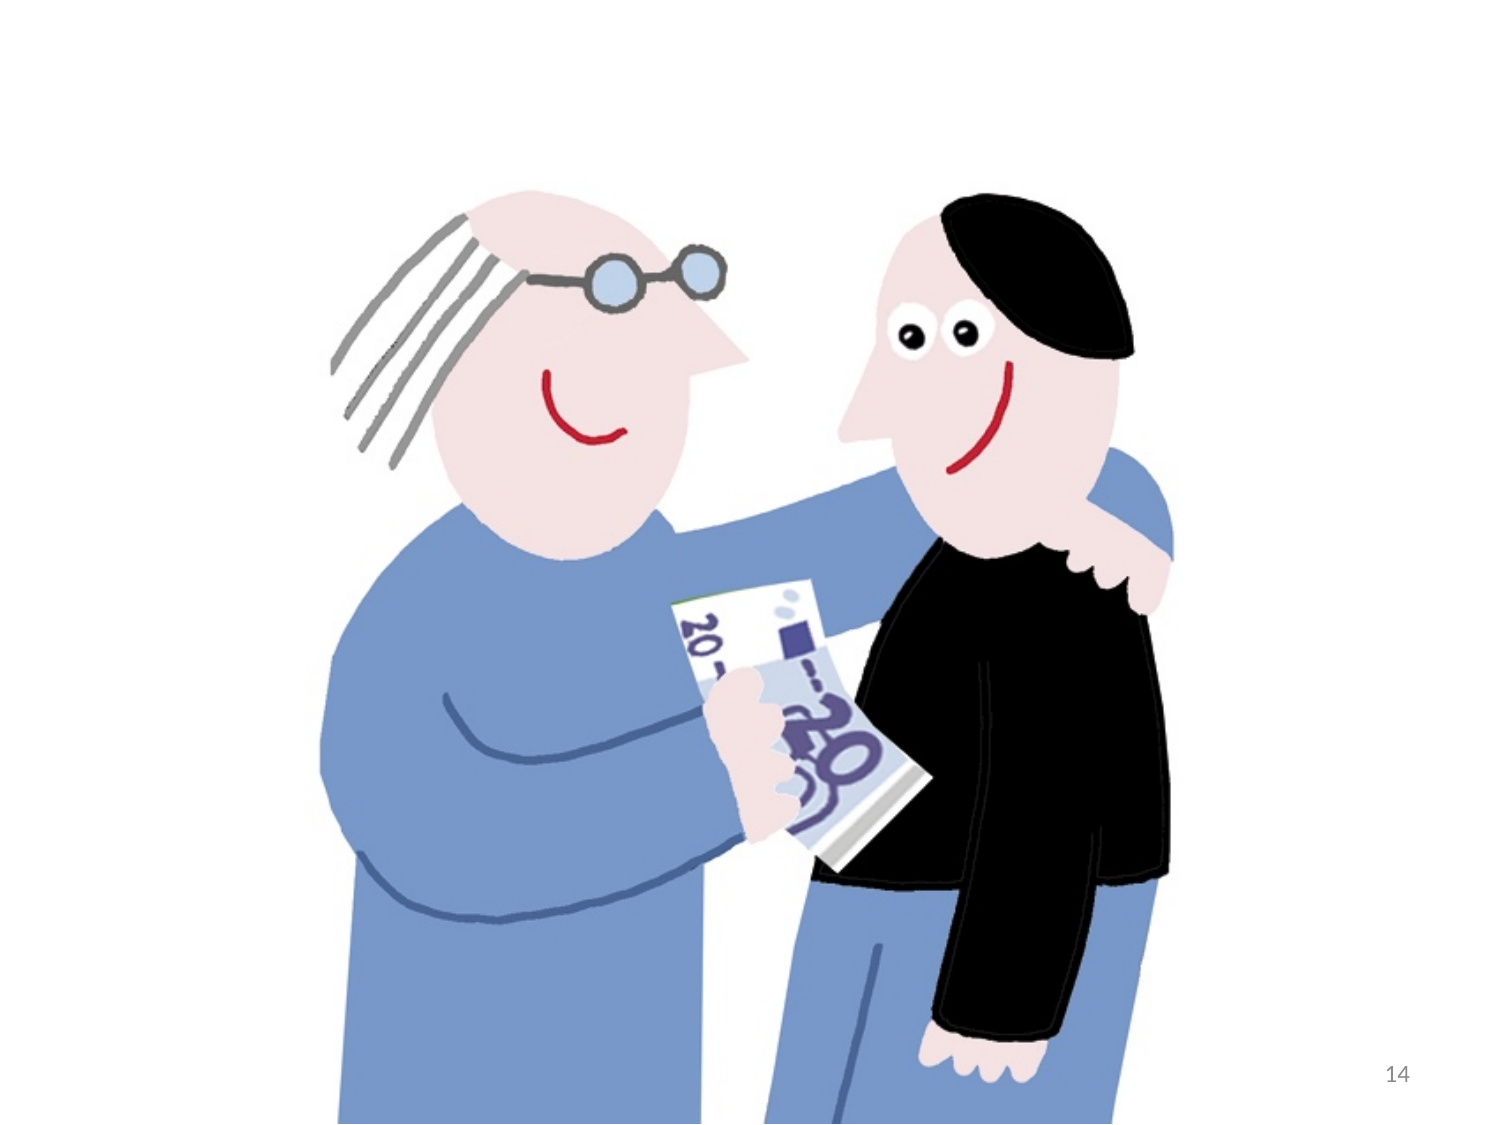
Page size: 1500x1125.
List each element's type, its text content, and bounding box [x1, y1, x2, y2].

picture [106, 40, 1358, 1125]
slide_number 14 [1362, 1042, 1425, 1103]
